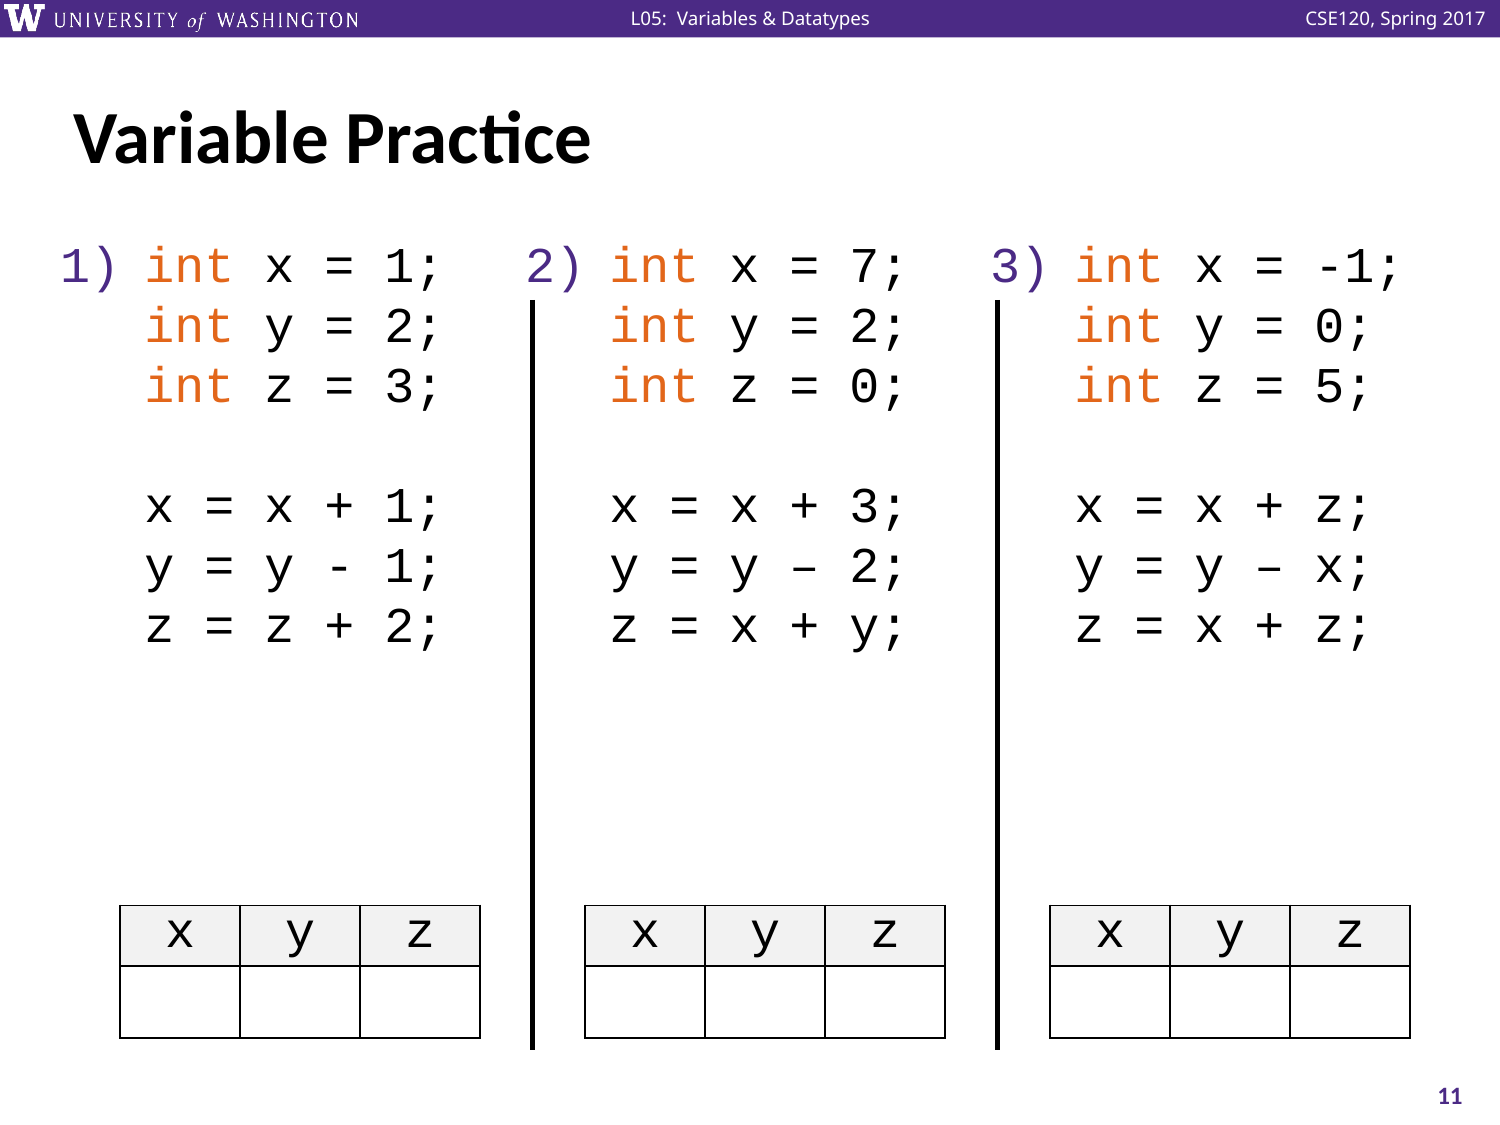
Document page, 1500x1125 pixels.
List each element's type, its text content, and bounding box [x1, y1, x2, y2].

table_header x [1051, 906, 1169, 965]
table_header z [1291, 906, 1409, 965]
table_cell [121, 967, 239, 1037]
table_header y [241, 906, 359, 965]
table_header y [706, 906, 824, 965]
list int x = 7; int y = 2; int z = 0; x = x + 3; y = y – 2; z = x + y; [509, 224, 961, 676]
picture [4, 4, 358, 32]
table_header z [361, 906, 479, 965]
title Variable Practice [58, 71, 1438, 197]
table_cell [241, 967, 359, 1037]
table_cell [361, 967, 479, 1037]
text_box int x = -1; int y = 0; int z = 5; x = x + z; y = y – x; z = x + z; [974, 224, 1425, 675]
table_cell [586, 967, 704, 1037]
table_cell [706, 967, 824, 1037]
slide_number 11 [1400, 1065, 1500, 1125]
table_cell [1171, 967, 1289, 1037]
table_header x [586, 906, 704, 965]
list int x = 1; int y = 2; int z = 3; x = x + 1; y = y - 1; z = z + 2; [44, 224, 496, 676]
table_header y [1171, 906, 1289, 965]
table_header z [826, 906, 944, 965]
table_cell [1291, 967, 1409, 1037]
table_cell [1051, 967, 1169, 1037]
table_header x [121, 906, 239, 965]
table_cell [826, 967, 944, 1037]
